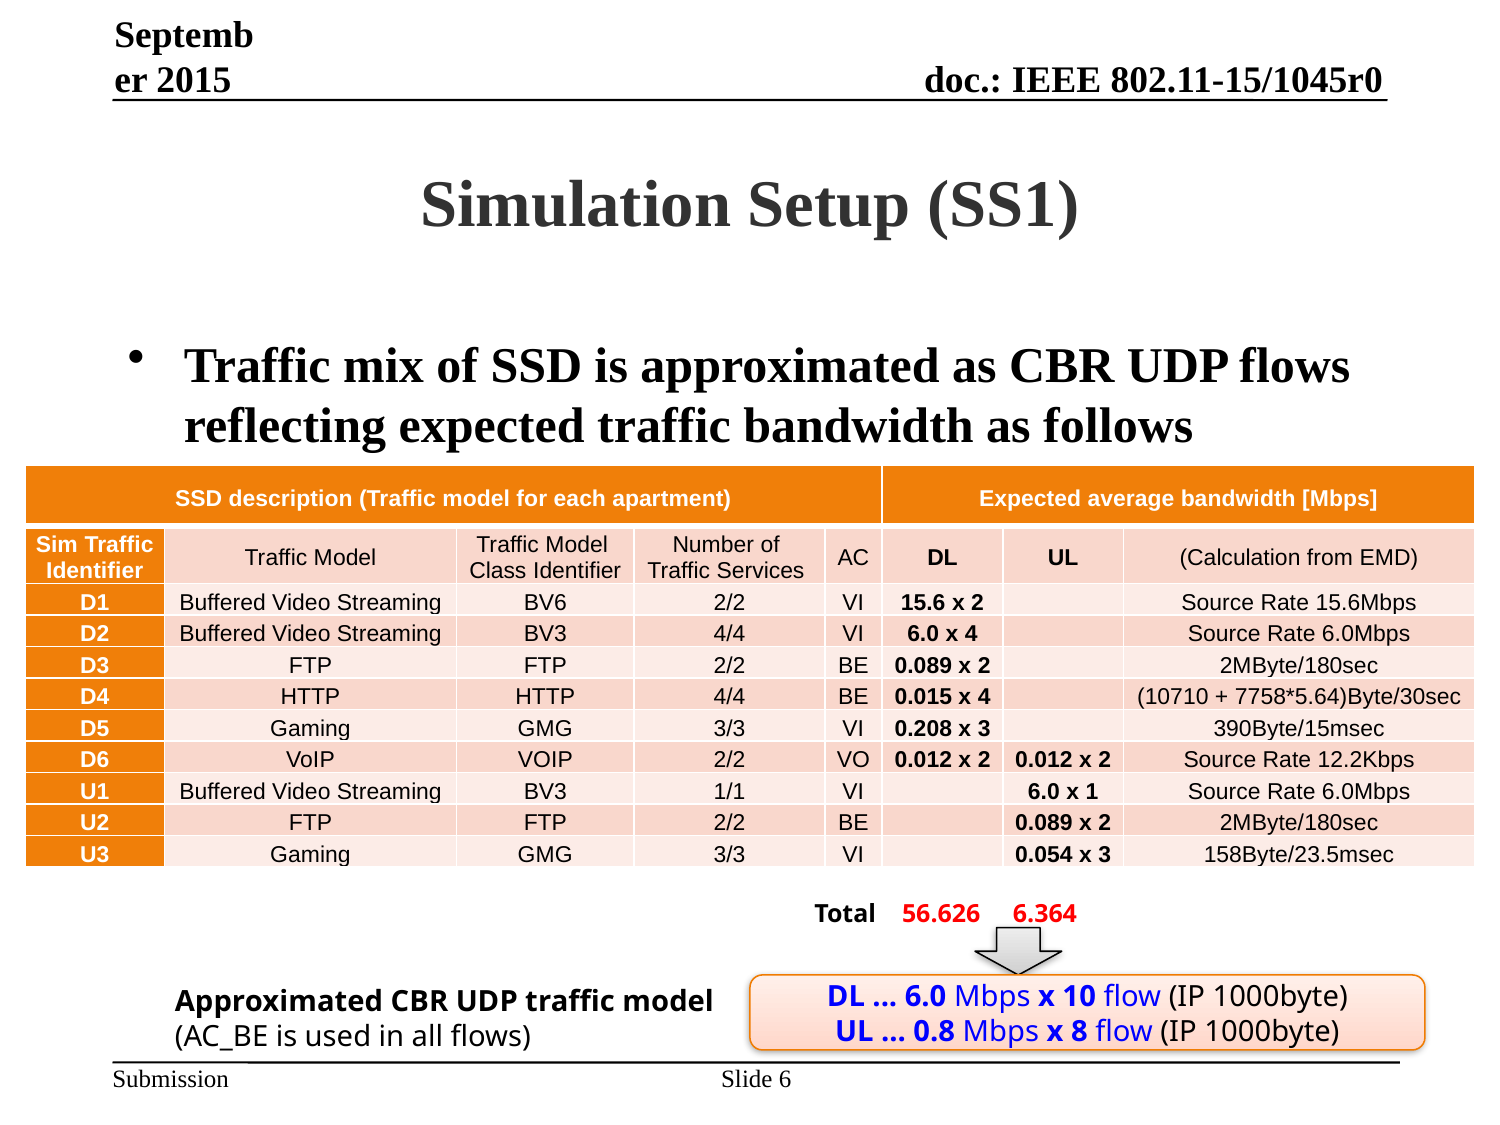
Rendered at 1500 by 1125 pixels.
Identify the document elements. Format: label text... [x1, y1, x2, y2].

table_cell HTTP [457, 679, 633, 709]
table_cell Buffered Video Streaming [165, 773, 456, 803]
table_cell [1004, 616, 1123, 646]
table_cell U2 [26, 805, 164, 835]
table_cell 4/4 [635, 679, 824, 709]
table_cell Gaming [165, 710, 456, 740]
table_cell VI [826, 773, 881, 803]
table_cell 2/2 [635, 805, 824, 835]
table_cell BE [826, 679, 881, 709]
table_cell Source Rate 15.6Mbps [1124, 584, 1474, 614]
table_cell GMG [457, 836, 633, 866]
table_cell D2 [26, 616, 164, 646]
table_cell Source Rate 6.0Mbps [1124, 773, 1474, 803]
slide_number Slide 6 [712, 1061, 800, 1093]
table_cell 0.054 x 3 [1004, 836, 1123, 866]
table_cell [1004, 584, 1123, 614]
table_cell Traffic Model [165, 529, 456, 583]
text_box DL ... 6.0 Mbps x 10 flow (IP 1000byte) UL ... 0.8 Mbps x 8 flow (IP 1000byte) [749, 974, 1426, 1051]
table_cell FTP [165, 647, 456, 677]
table_cell Number of Traffic Services [635, 529, 824, 583]
table_cell Buffered Video Streaming [165, 616, 456, 646]
table_cell 3/3 [635, 836, 824, 866]
list Traffic mix of SSD is approximated as CBR UDP flows reflecting expected traffic bandwidth as follows [112, 324, 1388, 464]
table_cell D5 [26, 710, 164, 740]
table_cell (Calculation from EMD) [1124, 529, 1474, 583]
table_cell [883, 836, 1002, 866]
table_cell D4 [26, 679, 164, 709]
table_cell Sim Traffic Identifier [26, 529, 164, 583]
table_cell 0.012 x 2 [883, 742, 1002, 772]
table_cell Traffic Model Class Identifier [457, 529, 633, 583]
table_cell BV3 [457, 616, 633, 646]
table_cell 4/4 [635, 616, 824, 646]
table_cell 15.6 x 2 [883, 584, 1002, 614]
table_cell 2/2 [635, 742, 824, 772]
table_cell BV3 [457, 773, 633, 803]
table_cell BE [826, 805, 881, 835]
table_cell [1004, 647, 1123, 677]
table_cell AC [826, 529, 881, 583]
table_cell U1 [26, 773, 164, 803]
table_cell VOIP [457, 742, 633, 772]
table_cell VI [826, 836, 881, 866]
table_cell 158Byte/23.5msec [1124, 836, 1474, 866]
table_cell U3 [26, 836, 164, 866]
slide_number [114, 54, 270, 101]
table_cell Source Rate 12.2Kbps [1124, 742, 1474, 772]
table_cell UL [1004, 529, 1123, 583]
table_cell VO [826, 742, 881, 772]
text_box Approximated CBR UDP traffic model (AC_BE is used in all flows) [160, 974, 730, 1060]
table_cell 0.208 x 3 [883, 710, 1002, 740]
table_cell FTP [457, 805, 633, 835]
table_header SSD description (Traffic model for each apartment) [26, 466, 881, 523]
table_cell 0.089 x 2 [1004, 805, 1123, 835]
table_cell Source Rate 6.0Mbps [1124, 616, 1474, 646]
table_cell 390Byte/15msec [1124, 710, 1474, 740]
table_cell Gaming [165, 836, 456, 866]
table_cell [883, 773, 1002, 803]
table_cell D6 [26, 742, 164, 772]
title Simulation Setup (SS1) [112, 112, 1388, 288]
table_cell FTP [457, 647, 633, 677]
table_cell 2/2 [635, 584, 824, 614]
table_cell 3/3 [635, 710, 824, 740]
table_cell 2MByte/180sec [1124, 647, 1474, 677]
table_cell [883, 805, 1002, 835]
table_cell D3 [26, 647, 164, 677]
table_cell FTP [165, 805, 456, 835]
table_cell GMG [457, 710, 633, 740]
table_cell 2/2 [635, 647, 824, 677]
table_cell DL [883, 529, 1002, 583]
table_cell Buffered Video Streaming [165, 584, 456, 614]
table_cell 0.012 x 2 [1004, 742, 1123, 772]
text_box Total 56.626 6.364 [799, 890, 1093, 935]
table_cell VoIP [165, 742, 456, 772]
text_box [974, 935, 1063, 972]
table_cell BV6 [457, 584, 633, 614]
table_cell (10710 + 7758*5.64)Byte/30sec [1124, 679, 1474, 709]
table_cell [1004, 679, 1123, 709]
table_cell HTTP [165, 679, 456, 709]
table_cell D1 [26, 584, 164, 614]
table_cell 6.0 x 1 [1004, 773, 1123, 803]
table_cell 1/1 [635, 773, 824, 803]
table_cell [1004, 710, 1123, 740]
table_cell 0.015 x 4 [883, 679, 1002, 709]
table_cell VI [826, 584, 881, 614]
table_cell 6.0 x 4 [883, 616, 1002, 646]
table_cell BE [826, 647, 881, 677]
table_cell 2MByte/180sec [1124, 805, 1474, 835]
table_cell VI [826, 616, 881, 646]
table_cell VI [826, 710, 881, 740]
table_cell 0.089 x 2 [883, 647, 1002, 677]
table_header Expected average bandwidth [Mbps] [883, 466, 1474, 523]
